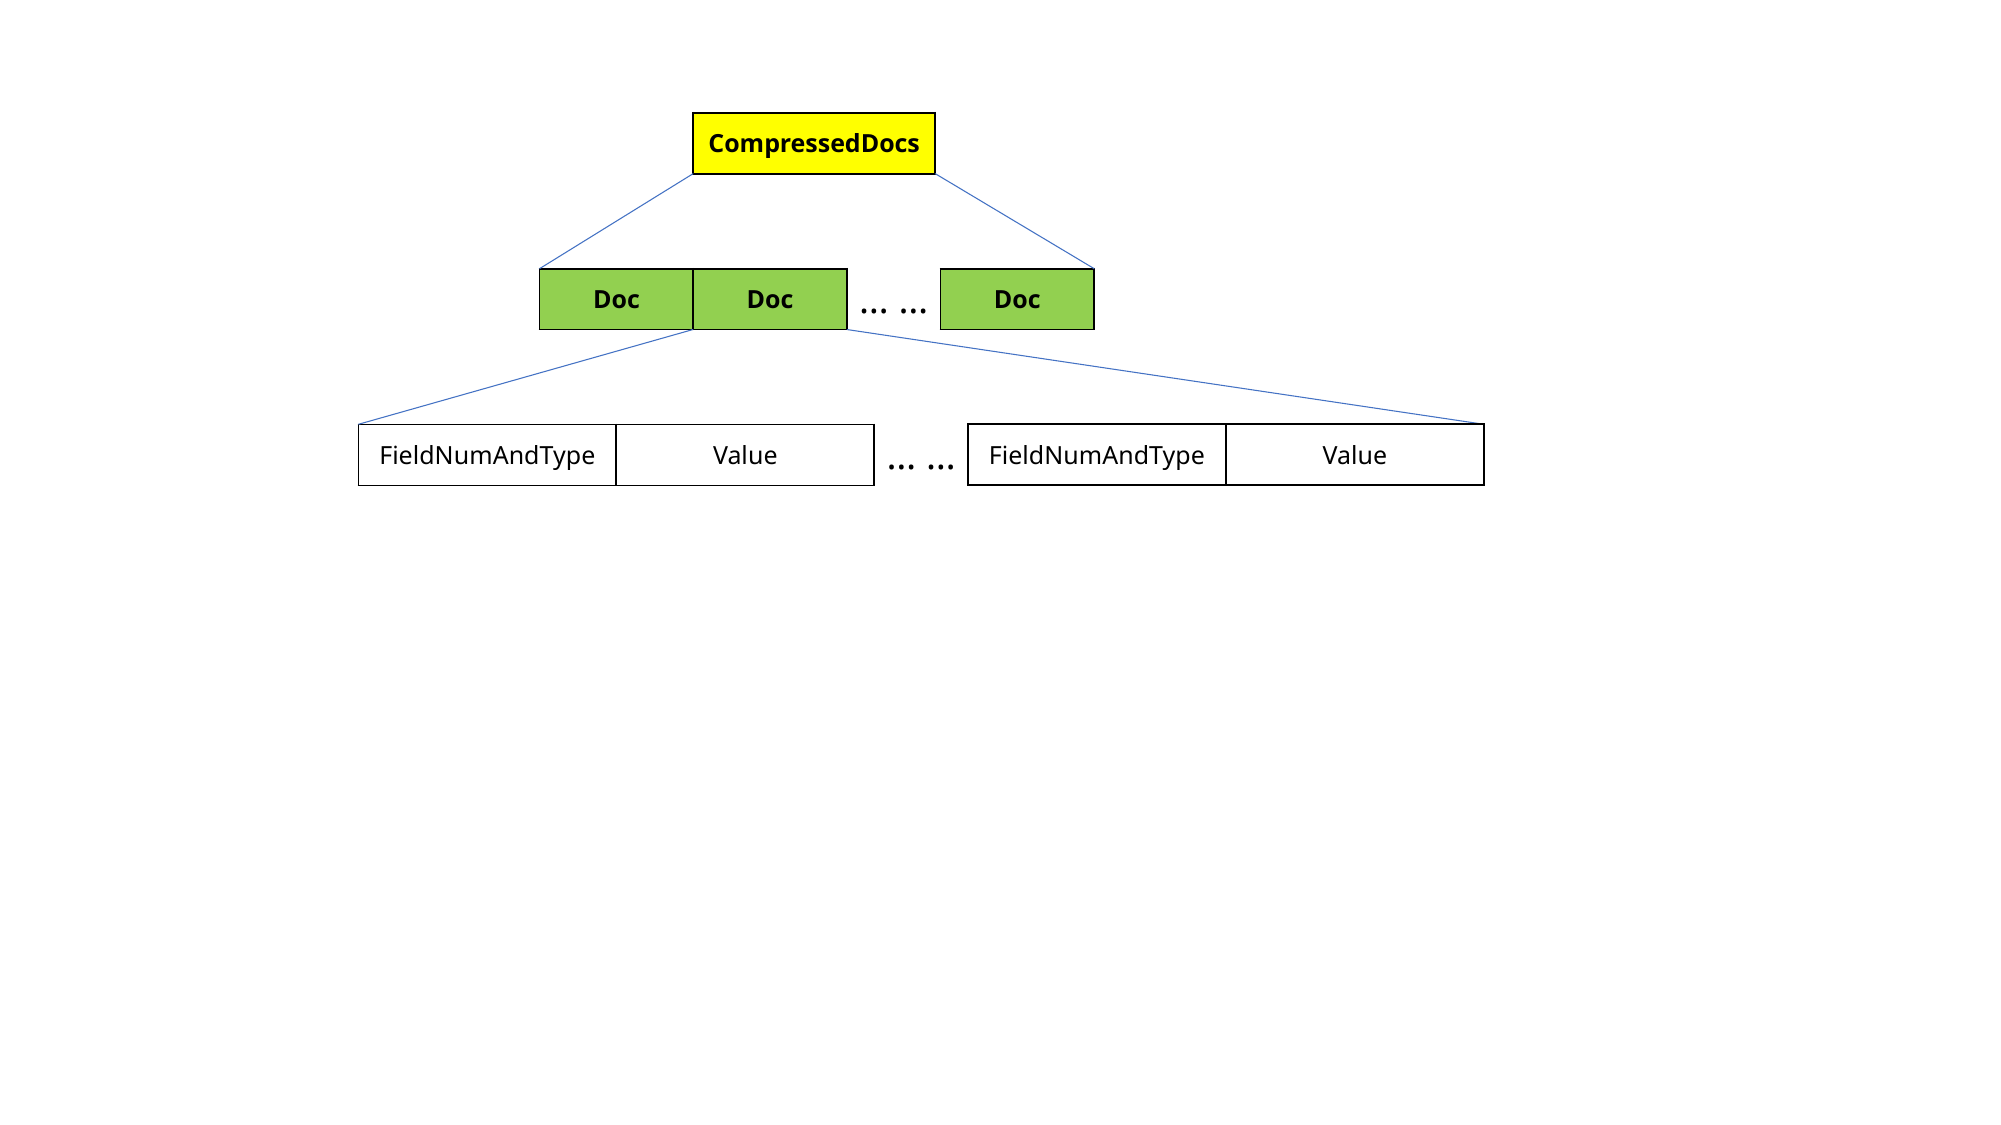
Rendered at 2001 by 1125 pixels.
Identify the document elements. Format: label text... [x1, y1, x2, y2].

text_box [539, 173, 694, 269]
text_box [846, 329, 1484, 425]
table_header CompressedDocs [694, 114, 934, 173]
table_header FieldNumAndType [971, 425, 1225, 484]
table_header FieldNumAndType [359, 425, 615, 485]
table_header Doc [694, 270, 844, 329]
text_box … … [844, 268, 940, 329]
table_header Doc [941, 270, 1093, 329]
table_header Value [617, 425, 871, 485]
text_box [935, 173, 1095, 269]
table_header Value [1227, 425, 1483, 484]
table_header Doc [540, 270, 692, 329]
text_box … … [871, 425, 971, 485]
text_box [358, 329, 694, 425]
